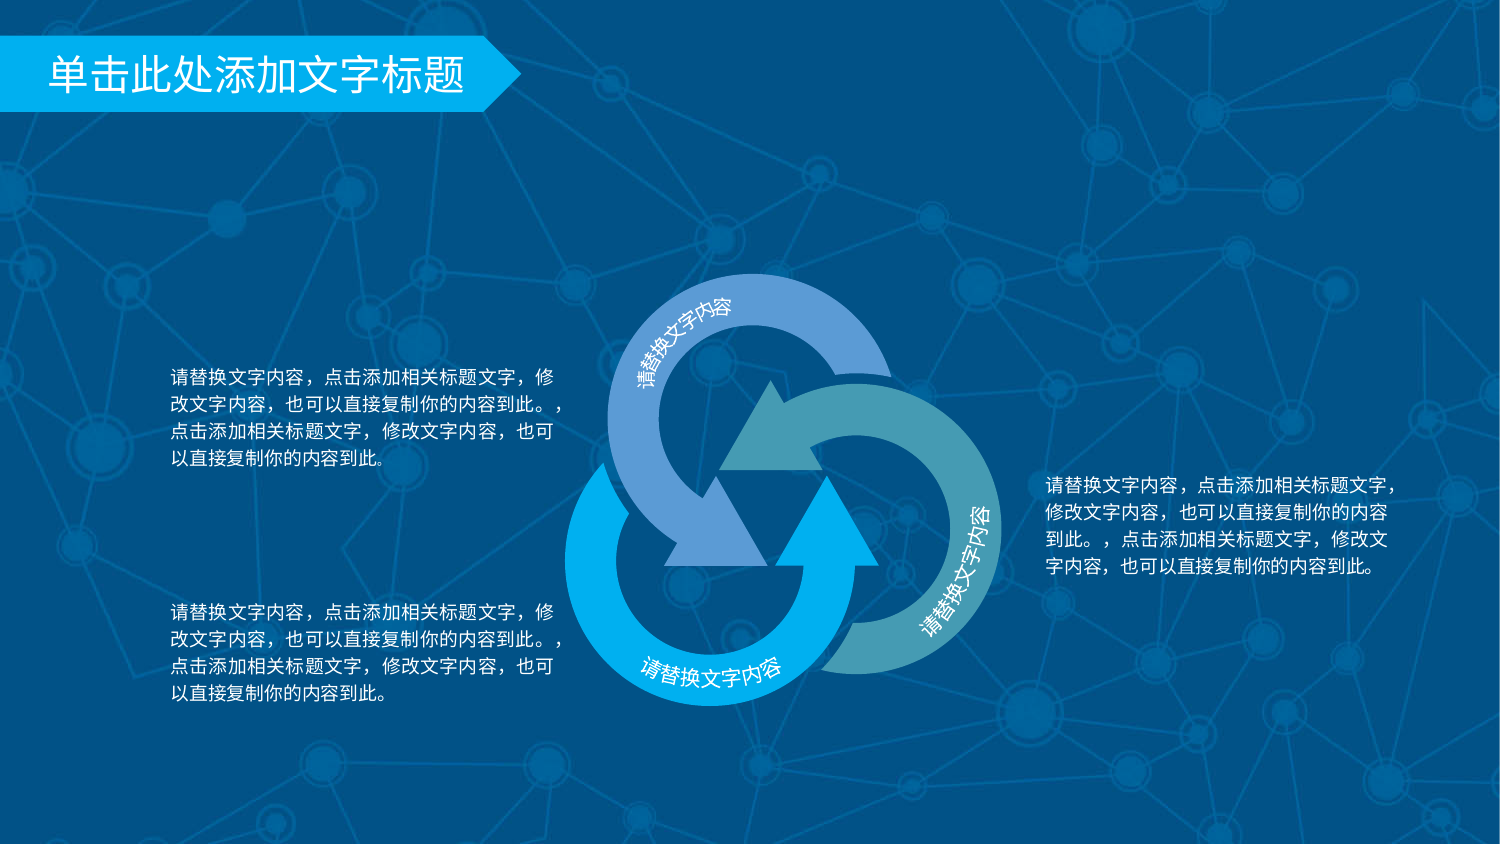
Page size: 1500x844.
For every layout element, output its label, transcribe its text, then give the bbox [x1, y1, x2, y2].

picture [0, 0, 1500, 844]
list 请替换文字内容，点击添加相关标题文字，修改文字内容，也可以直接复制你的内容到此。，点击添加相关标题文字，修改文字内容，也可以直接复制你的内容到此。 [1045, 469, 1388, 844]
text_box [564, 273, 1002, 706]
list 请替换文字内容，点击添加相关标题文字，修改文字内容，也可以直接复制你的内容到此。，点击添加相关标题文字，修改文字内容，也可以直接复制你的内容到此。 [170, 596, 555, 844]
list 请替换文字内容，点击添加相关标题文字，修改文字内容，也可以直接复制你的内容到此。，点击添加相关标题文字，修改文字内容，也可以直接复制你的内容到此。 [170, 361, 555, 596]
